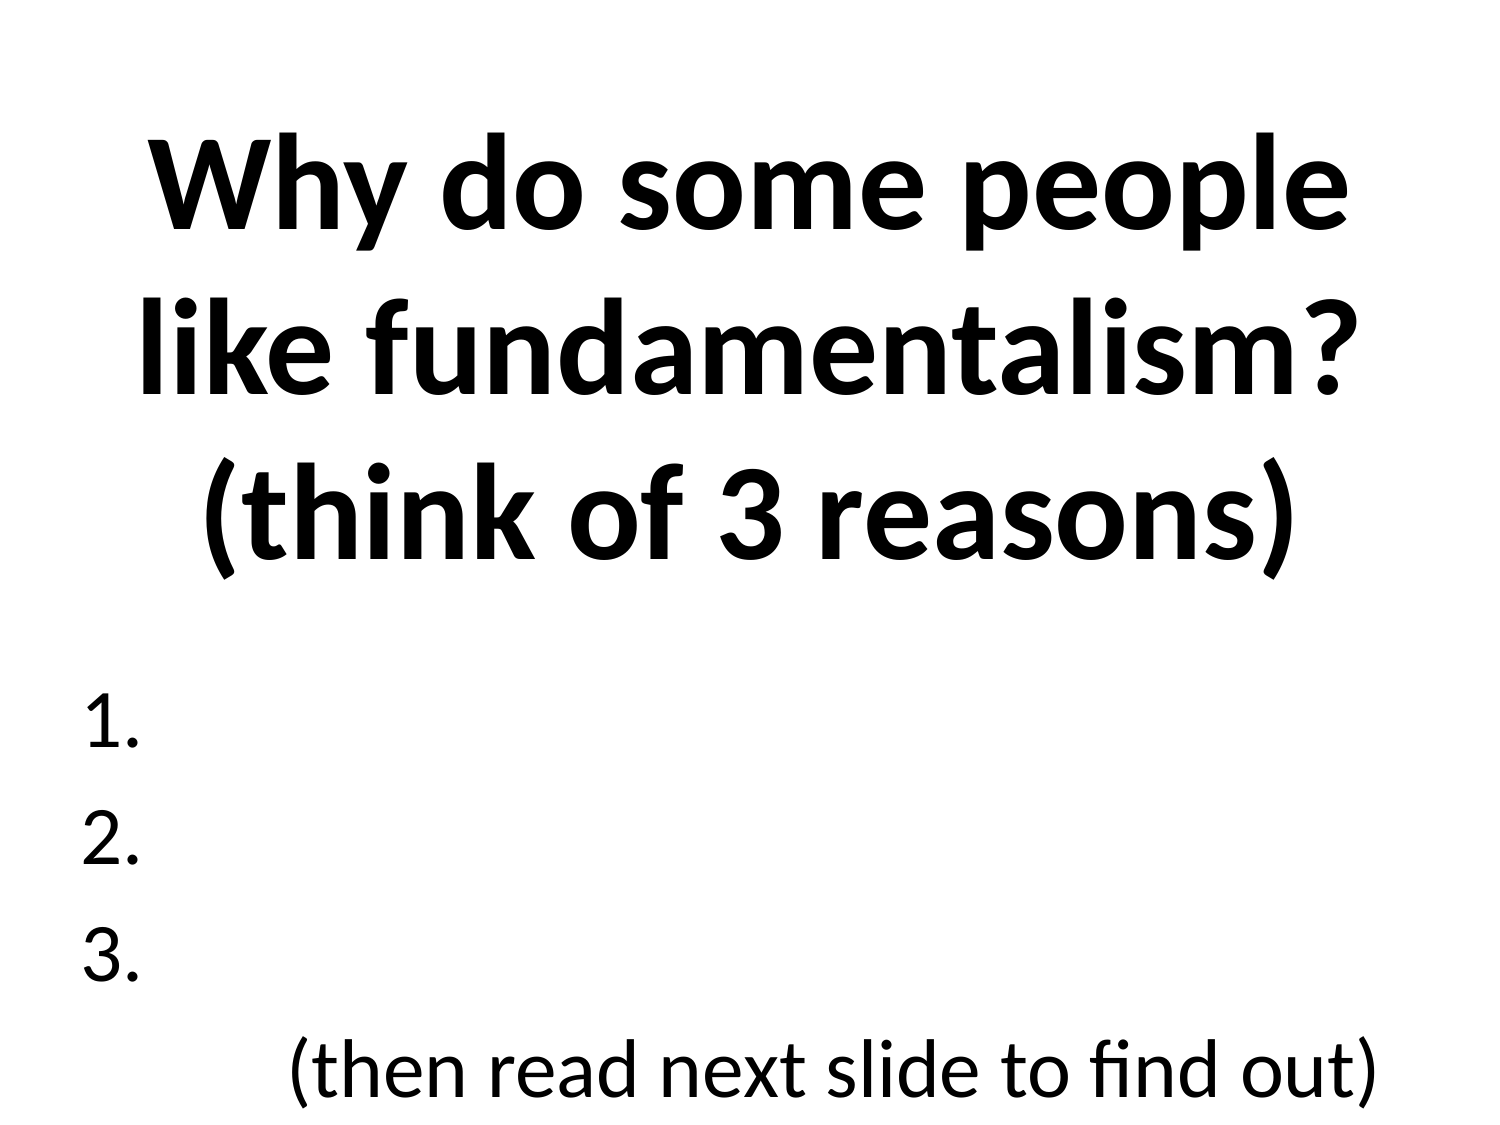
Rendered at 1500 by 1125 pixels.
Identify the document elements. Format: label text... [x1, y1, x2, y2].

list 1. 2. 3. (then read next slide to find out) [64, 656, 1415, 1125]
title Why do some people like fundamentalism? (think of 3 reasons) [75, 45, 1425, 634]
